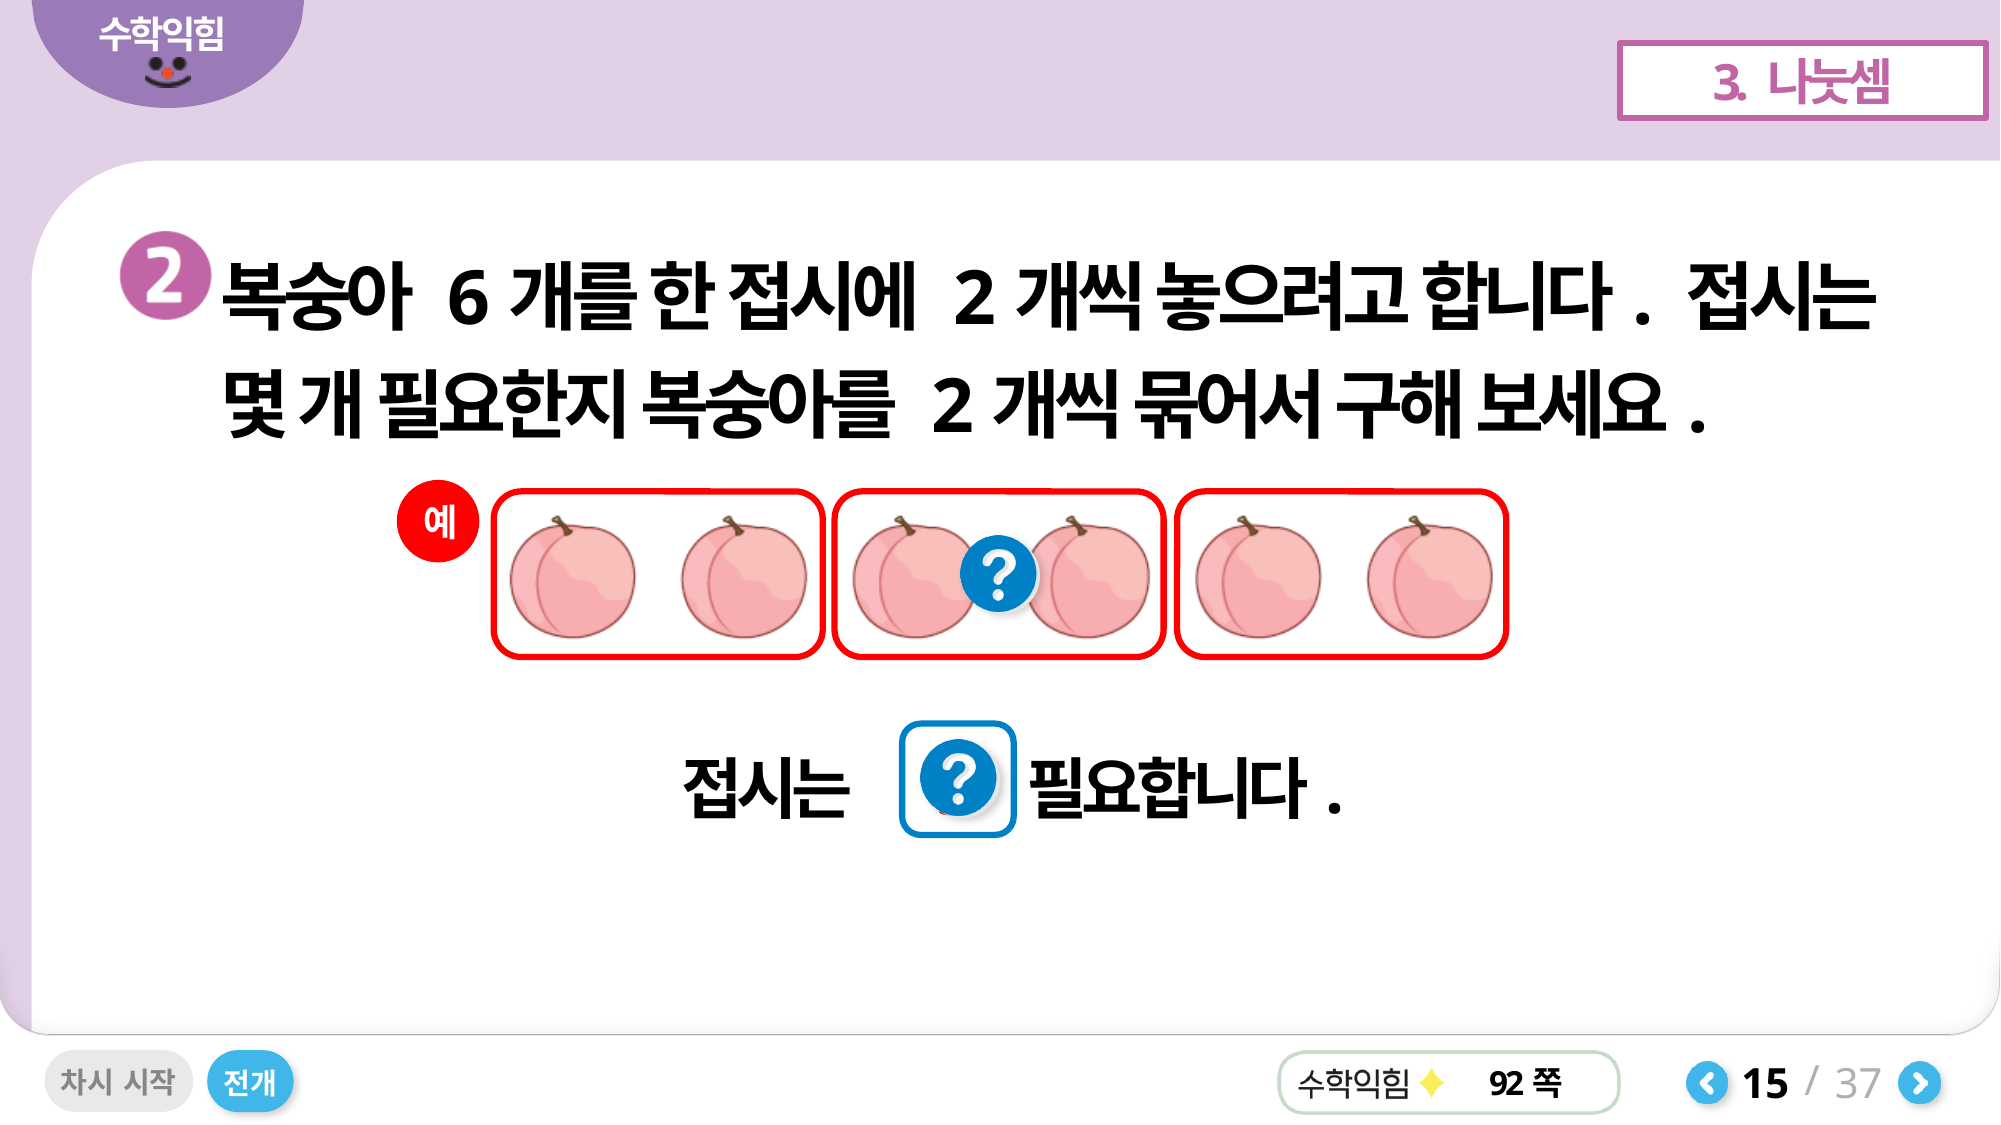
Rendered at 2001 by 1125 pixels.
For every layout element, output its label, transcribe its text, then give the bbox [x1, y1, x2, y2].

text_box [38, 1048, 297, 1114]
text_box 복숭아 6개를 한 접시에 2개씩 놓으려고 합니다. 접시는 몇 개 필요한지 복숭아를 2개씩 묶어서 구해 보세요. [220, 231, 1941, 382]
text_box 3 [913, 733, 1000, 826]
text_box 접시는 개 필요합니다. [681, 731, 902, 824]
picture [920, 739, 1001, 819]
picture [145, 57, 191, 88]
picture [0, 929, 2000, 1125]
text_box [1276, 1049, 1621, 1116]
picture [117, 229, 213, 321]
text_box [1685, 1061, 1941, 1104]
text_box 접시는 개 필요합니다. [1014, 731, 1753, 824]
text_box 예 [394, 477, 482, 565]
text_box [900, 721, 1016, 838]
text_box 3. 나눗셈 [1619, 43, 1987, 118]
picture [493, 491, 1507, 658]
